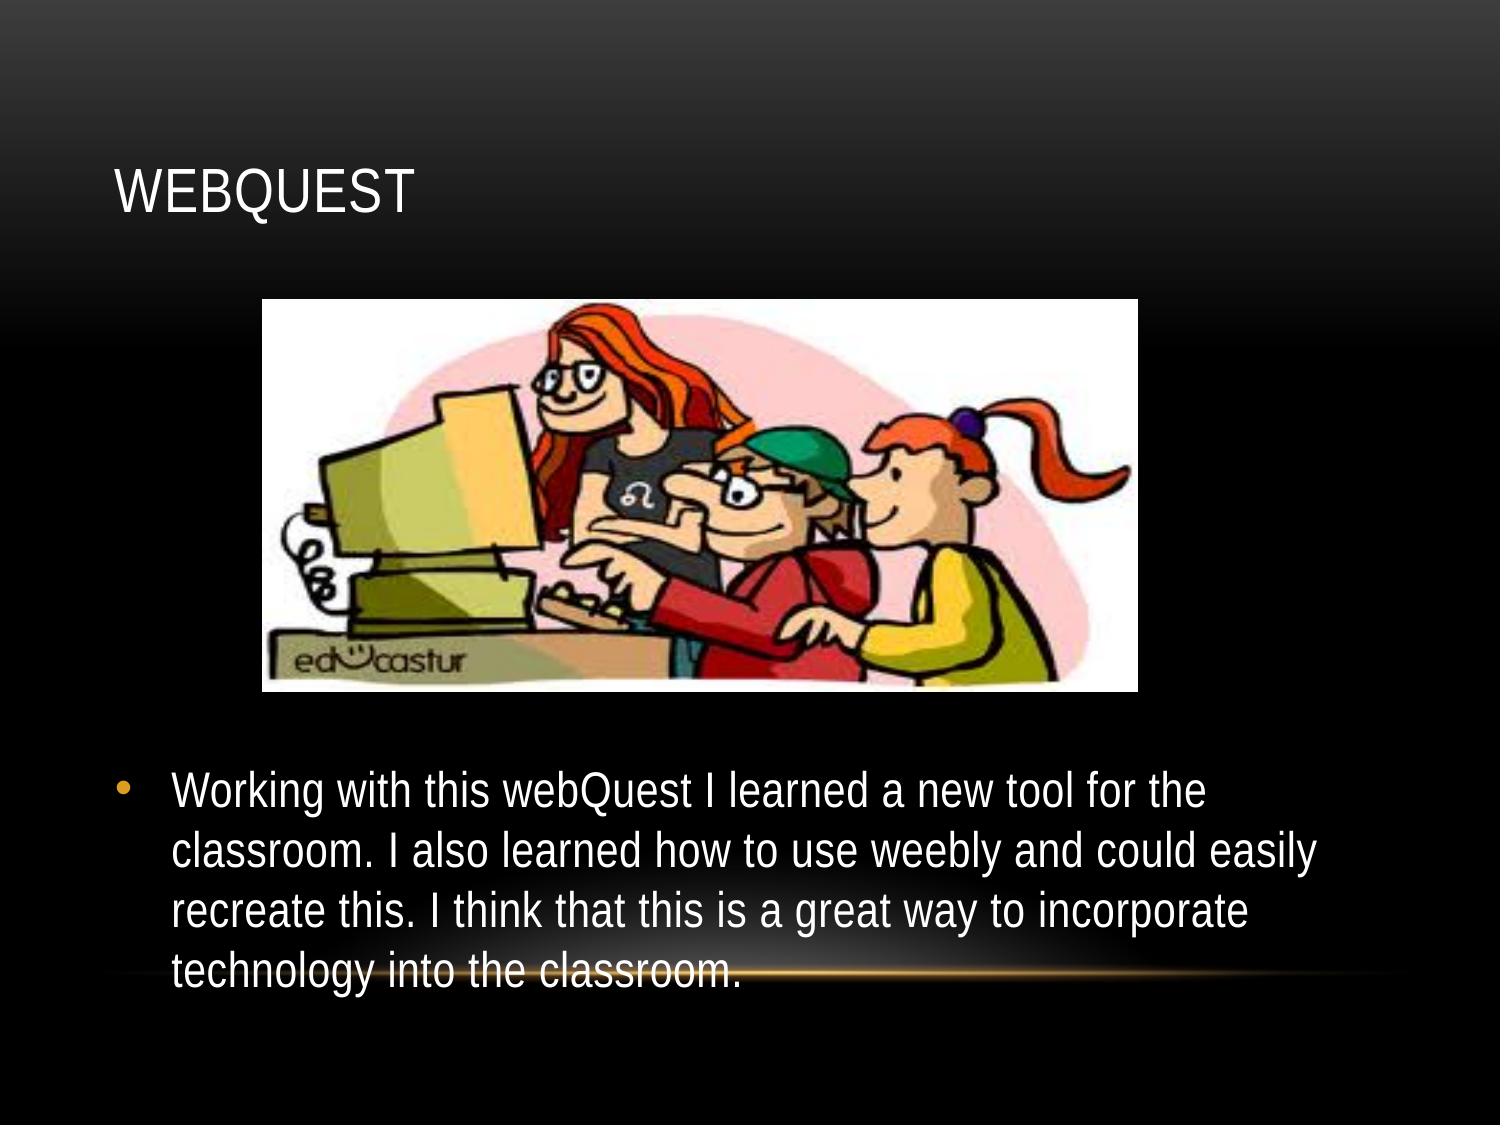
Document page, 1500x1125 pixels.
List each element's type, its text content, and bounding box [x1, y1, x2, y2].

list Working with this webQuest I learned a new tool for the classroom. I also learned how to use weebly and could easily recreate this. I think that this is a great way to incorporate technology into the classroom. [99, 750, 1400, 1125]
title WebQuest [99, 45, 1400, 233]
picture [0, 0, 1500, 1125]
